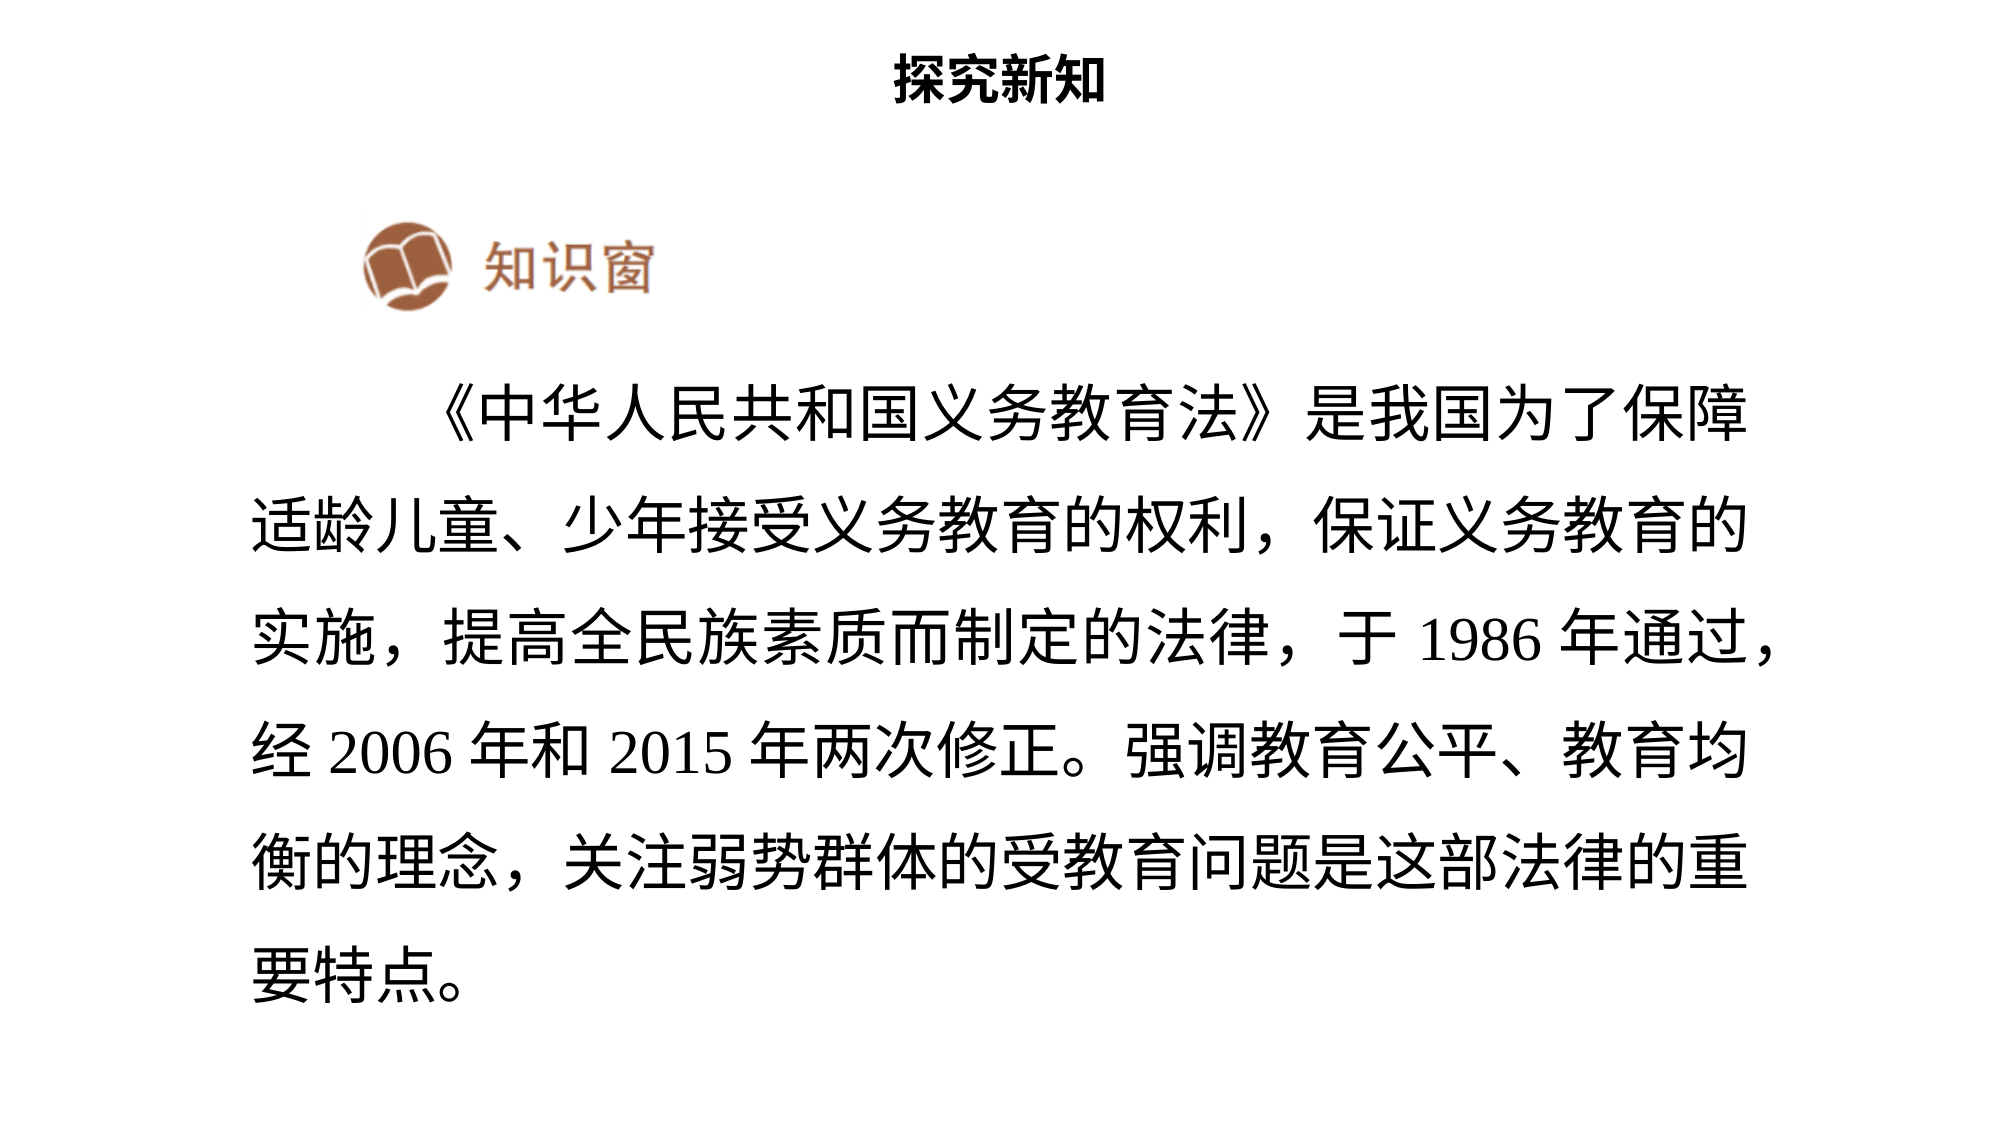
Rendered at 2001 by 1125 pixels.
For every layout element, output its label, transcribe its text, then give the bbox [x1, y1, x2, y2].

text_box 《中华人民共和国义务教育法》是我国为了保障适龄儿童、少年接受义务教育的权利，保证义务教育的实施，提高全民族素质而制定的法律，于1986年通过，经2006年和2015年两次修正。强调教育公平、教育均衡的理念，关注弱势群体的受教育问题是这部法律的重要特点。 [235, 328, 1766, 664]
picture [360, 206, 659, 316]
title 探究新知 [193, 38, 1808, 119]
